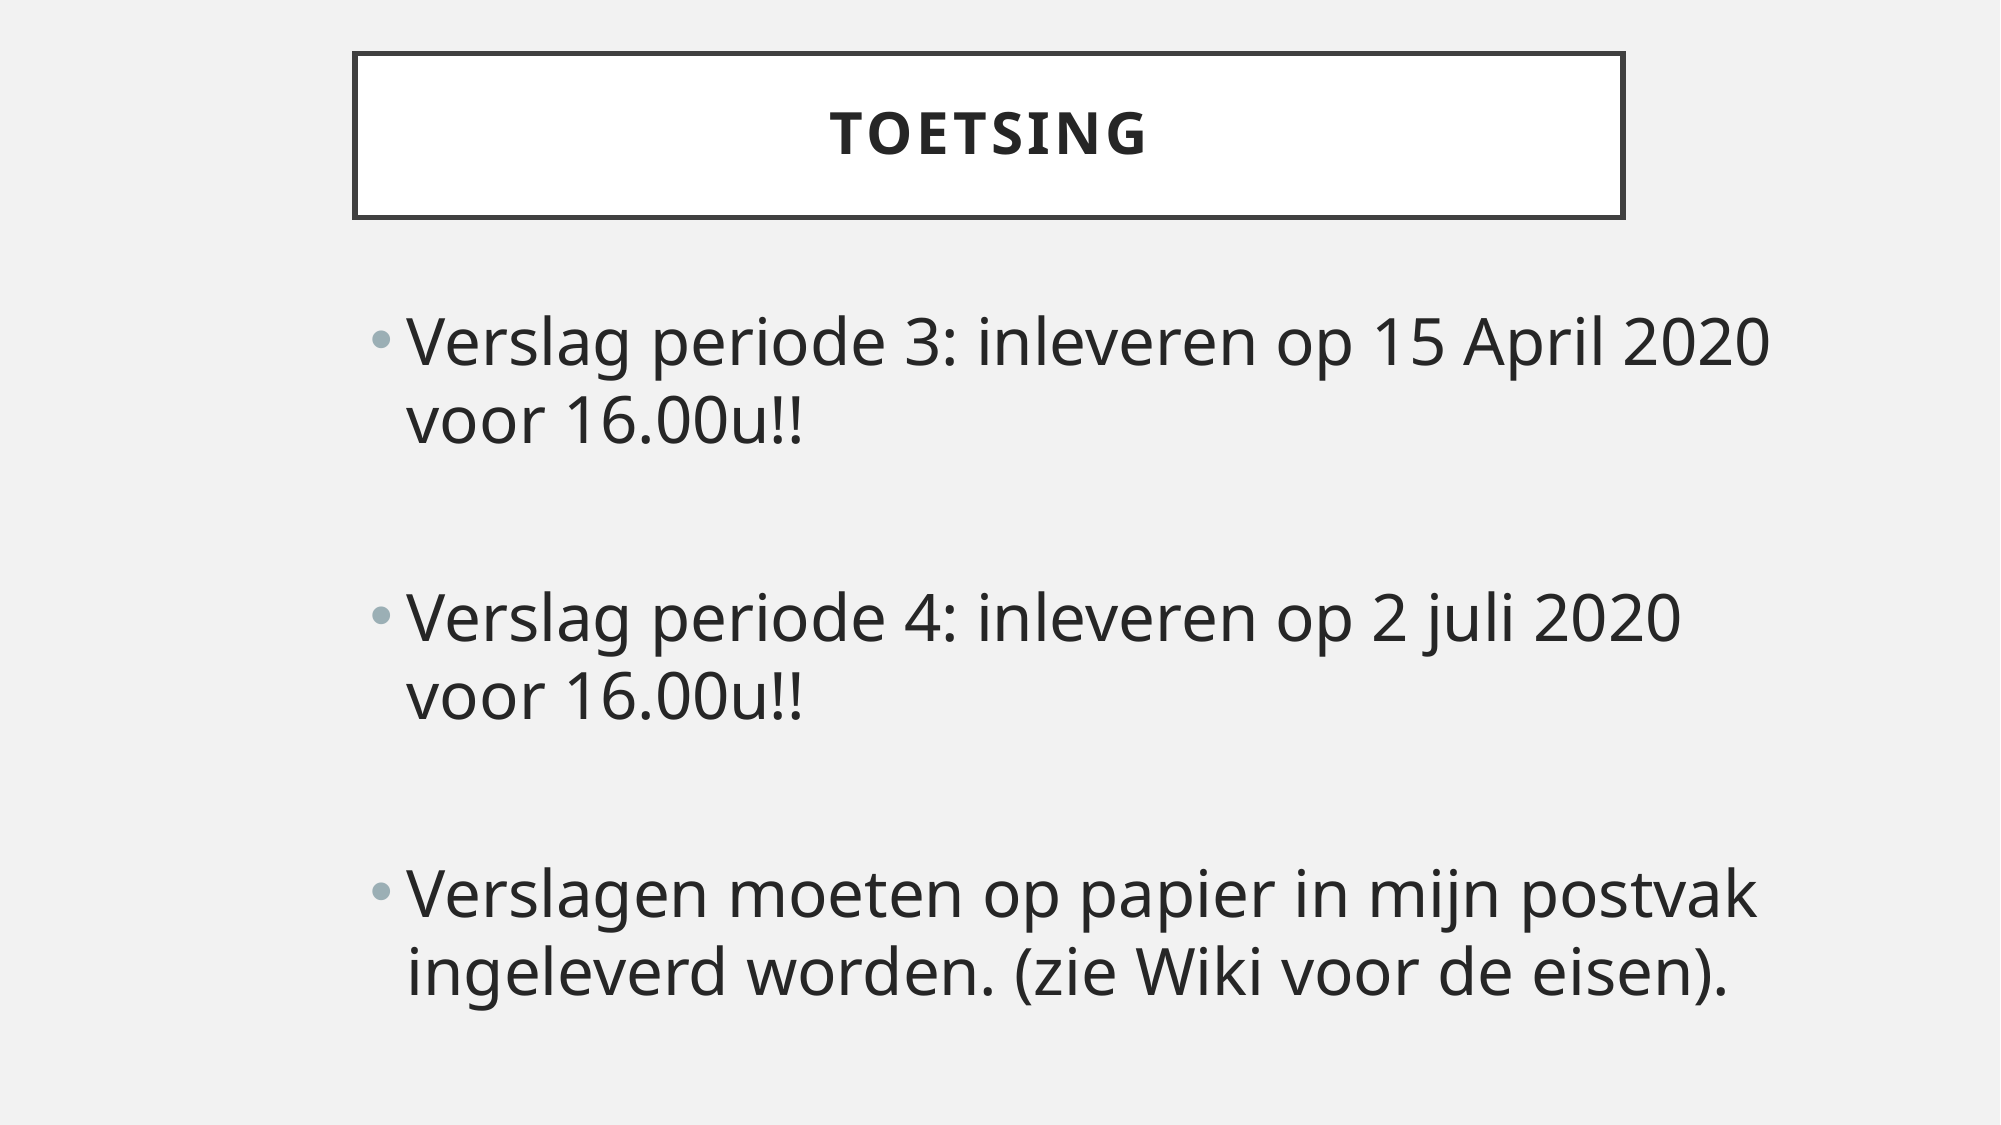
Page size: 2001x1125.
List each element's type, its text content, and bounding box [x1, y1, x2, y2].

list Verslag periode 3: inleveren op 15 April 2020 voor 16.00u!! Verslag periode 4: inleveren op 2 juli 2020 voor 16.00u!! Verslagen moeten op papier in mijn postvak ingeleverd worden. (zie Wiki voor de eisen). [355, 292, 1793, 1083]
title toetsing [352, 51, 1626, 220]
